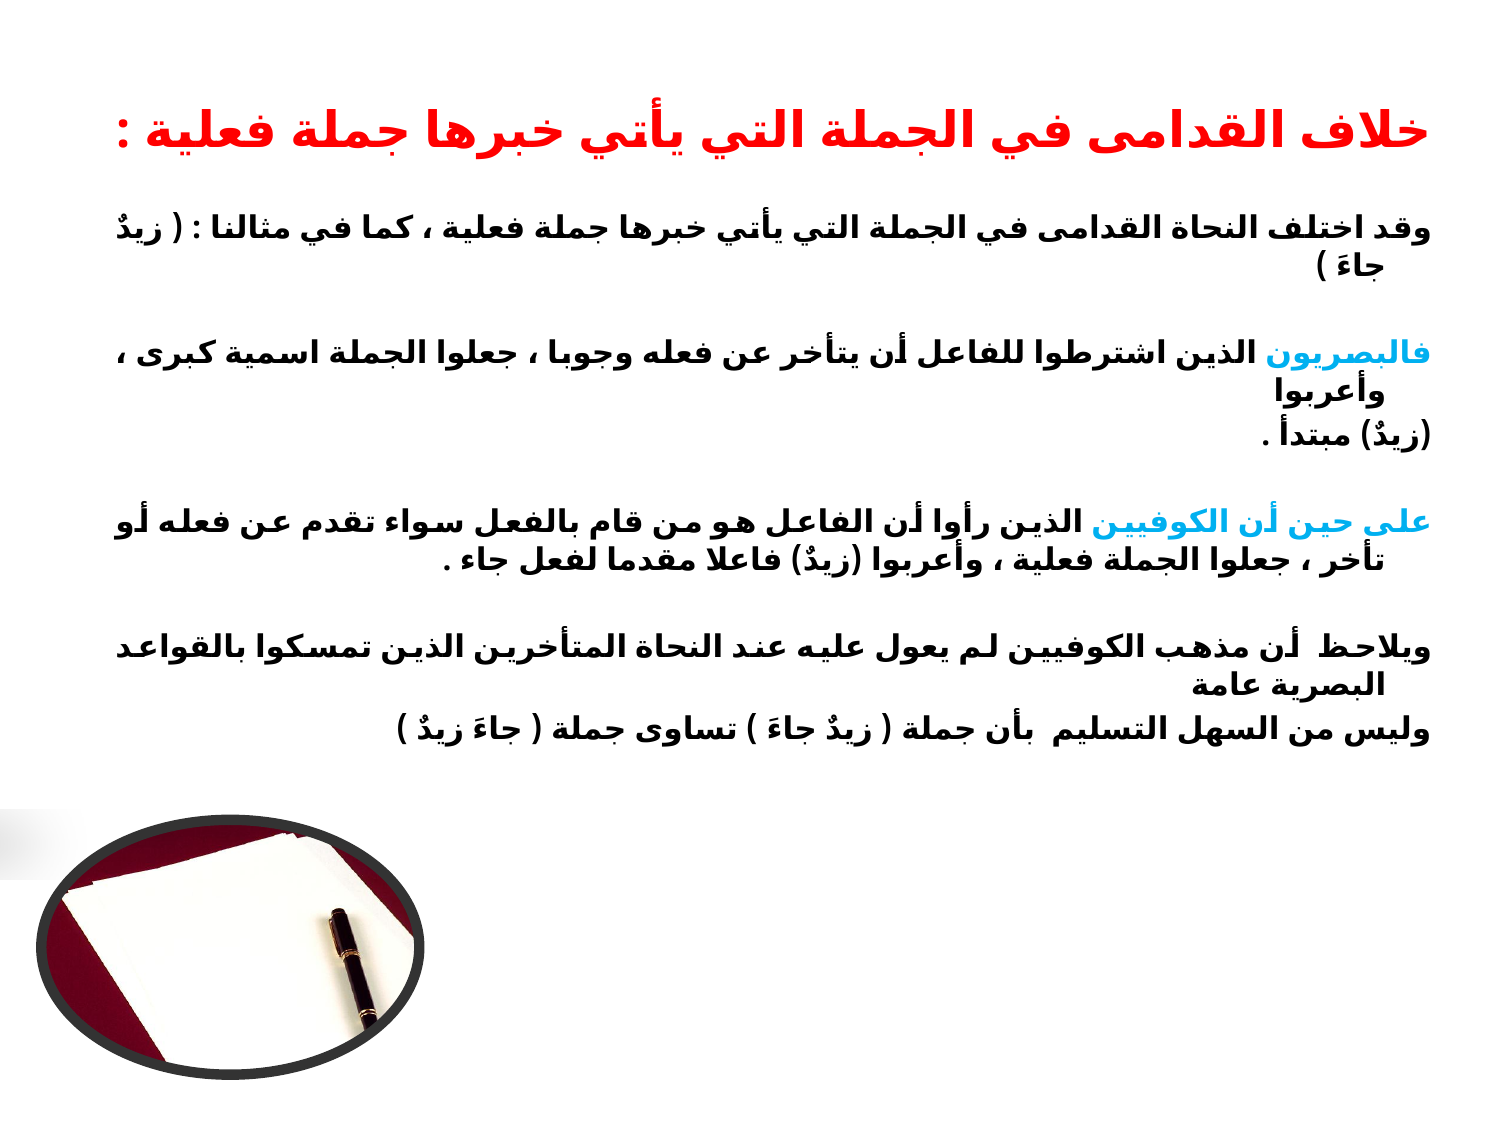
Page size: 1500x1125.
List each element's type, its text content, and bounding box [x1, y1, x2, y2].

list خلاف القدامى في الجملة التي يأتي خبرها جملة فعلية : وقد اختلف النحاة القدامى في الجملة التي يأتي خبرها جملة فعلية ، كما في مثالنا : ( زيدٌ جاءَ ) فالبصريون الذين اشترطوا للفاعل أن يتأخر عن فعله وجوبا ، جعلوا الجملة اسمية كبرى ، وأعربوا (زيدٌ) مبتدأ . على حين أن الكوفيين الذين رأوا أن الفاعل هو من قام بالفعل سواء تقدم عن فعله أو تأخر ، جعلوا الجملة فعلية ، وأعربوا (زيدٌ) فاعلا مقدما لفعل جاء . ويلاحظ أن مذهب الكوفيين لم يعول عليه عند النحاة المتأخرين الذين تمسكوا بالقواعد البصرية عامة وليس من السهل التسليم بأن جملة ( زيدٌ جاءَ ) تساوى جملة ( جاءَ زيدٌ ) [100, 90, 1447, 809]
picture [41, 819, 420, 1075]
